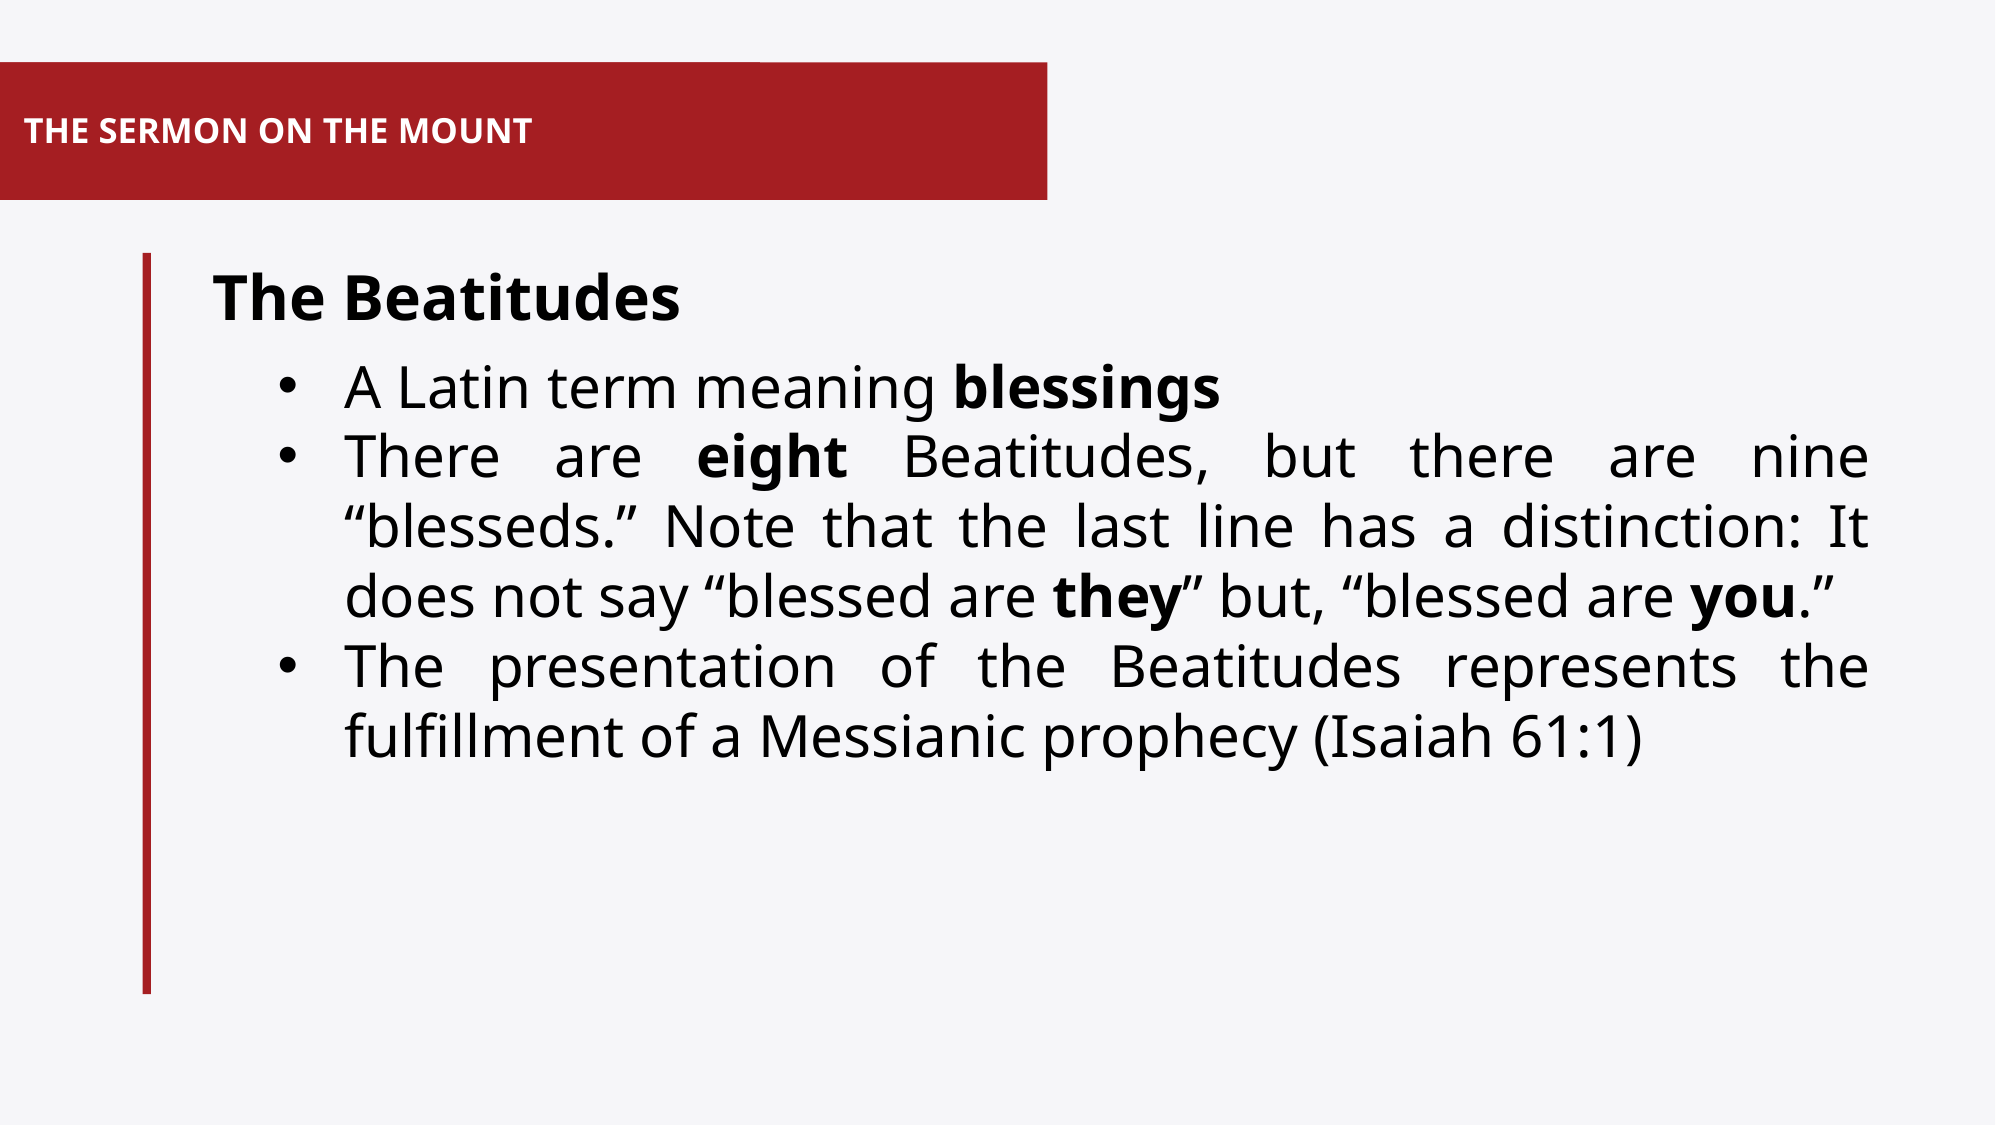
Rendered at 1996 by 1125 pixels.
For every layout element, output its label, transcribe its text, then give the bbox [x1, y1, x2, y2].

title THE SERMON ON THE MOUNT [0, 62, 1048, 200]
subtitle The Beatitudes A Latin term meaning blessings There are eight Beatitudes, but there are nine “blesseds.” Note that the last line has a distinction: It does not say “blessed are they” but, “blessed are you.” The presentation of the Beatitudes represents the fulfillment of a Messianic prophecy (Isaiah 61:1) [197, 249, 1885, 975]
